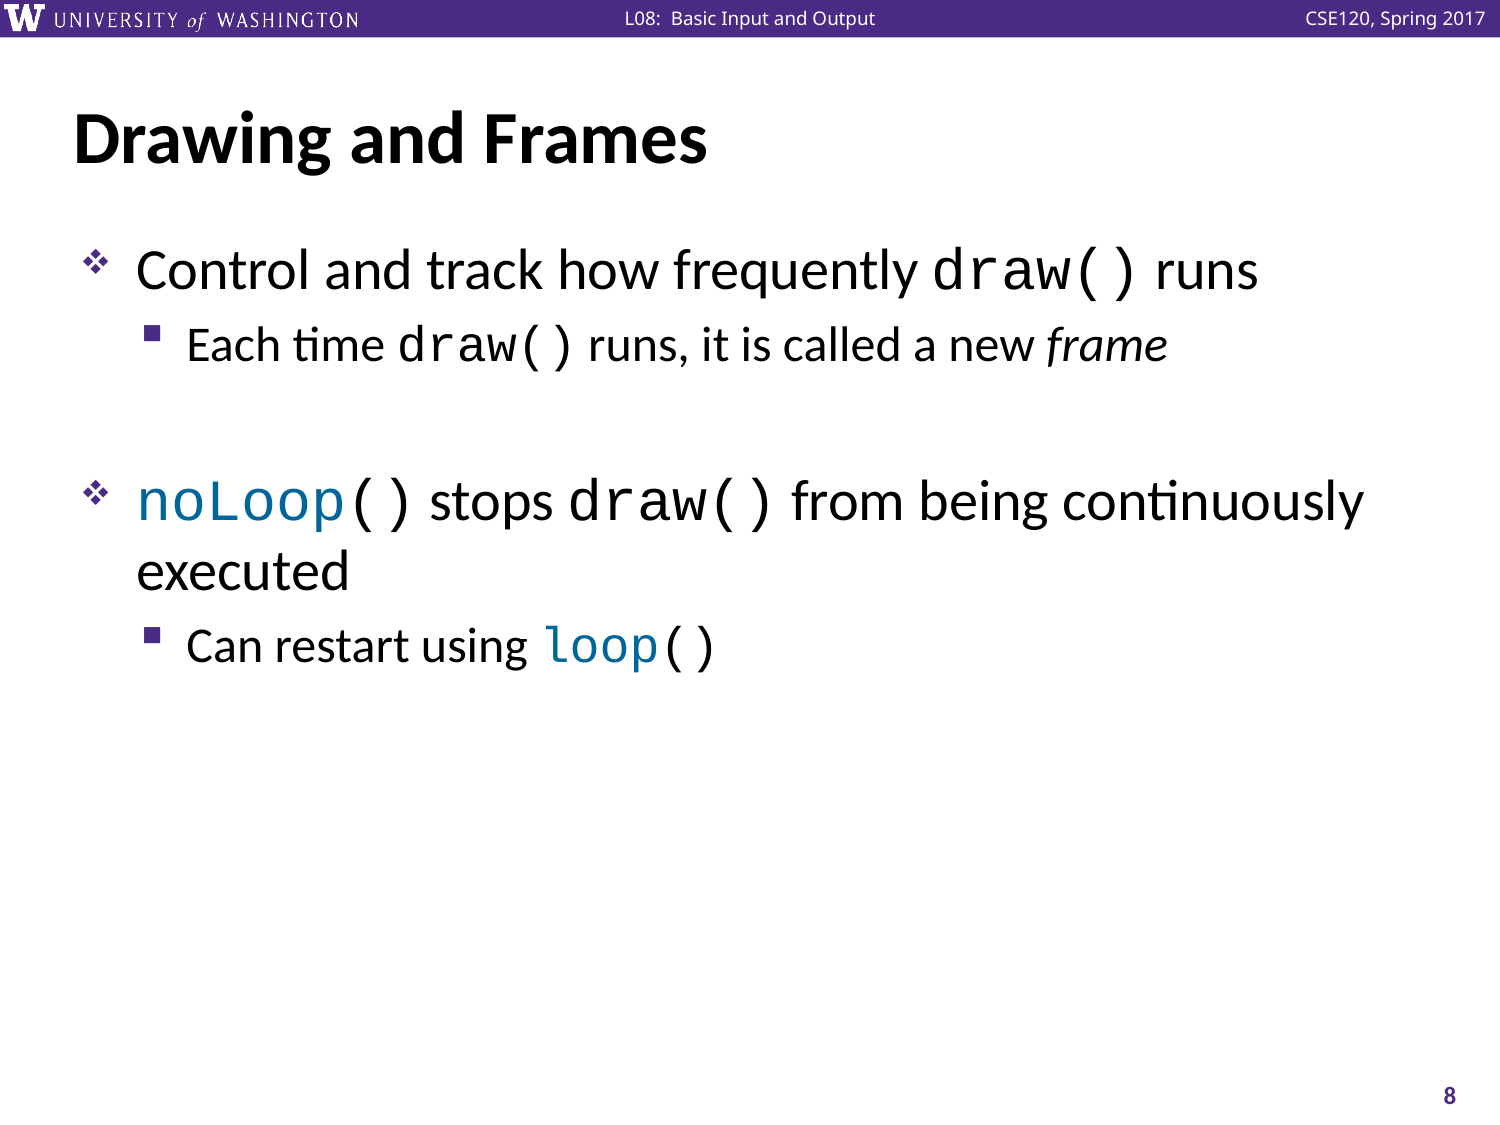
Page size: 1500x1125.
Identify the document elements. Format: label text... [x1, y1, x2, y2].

title Drawing and Frames [58, 71, 1438, 197]
list Control and track how frequently draw() runs Each time draw() runs, it is called a new frame noLoop() stops draw() from being continuously executed Can restart using loop() [64, 223, 1438, 1040]
picture [4, 4, 358, 32]
slide_number 8 [1400, 1065, 1500, 1125]
